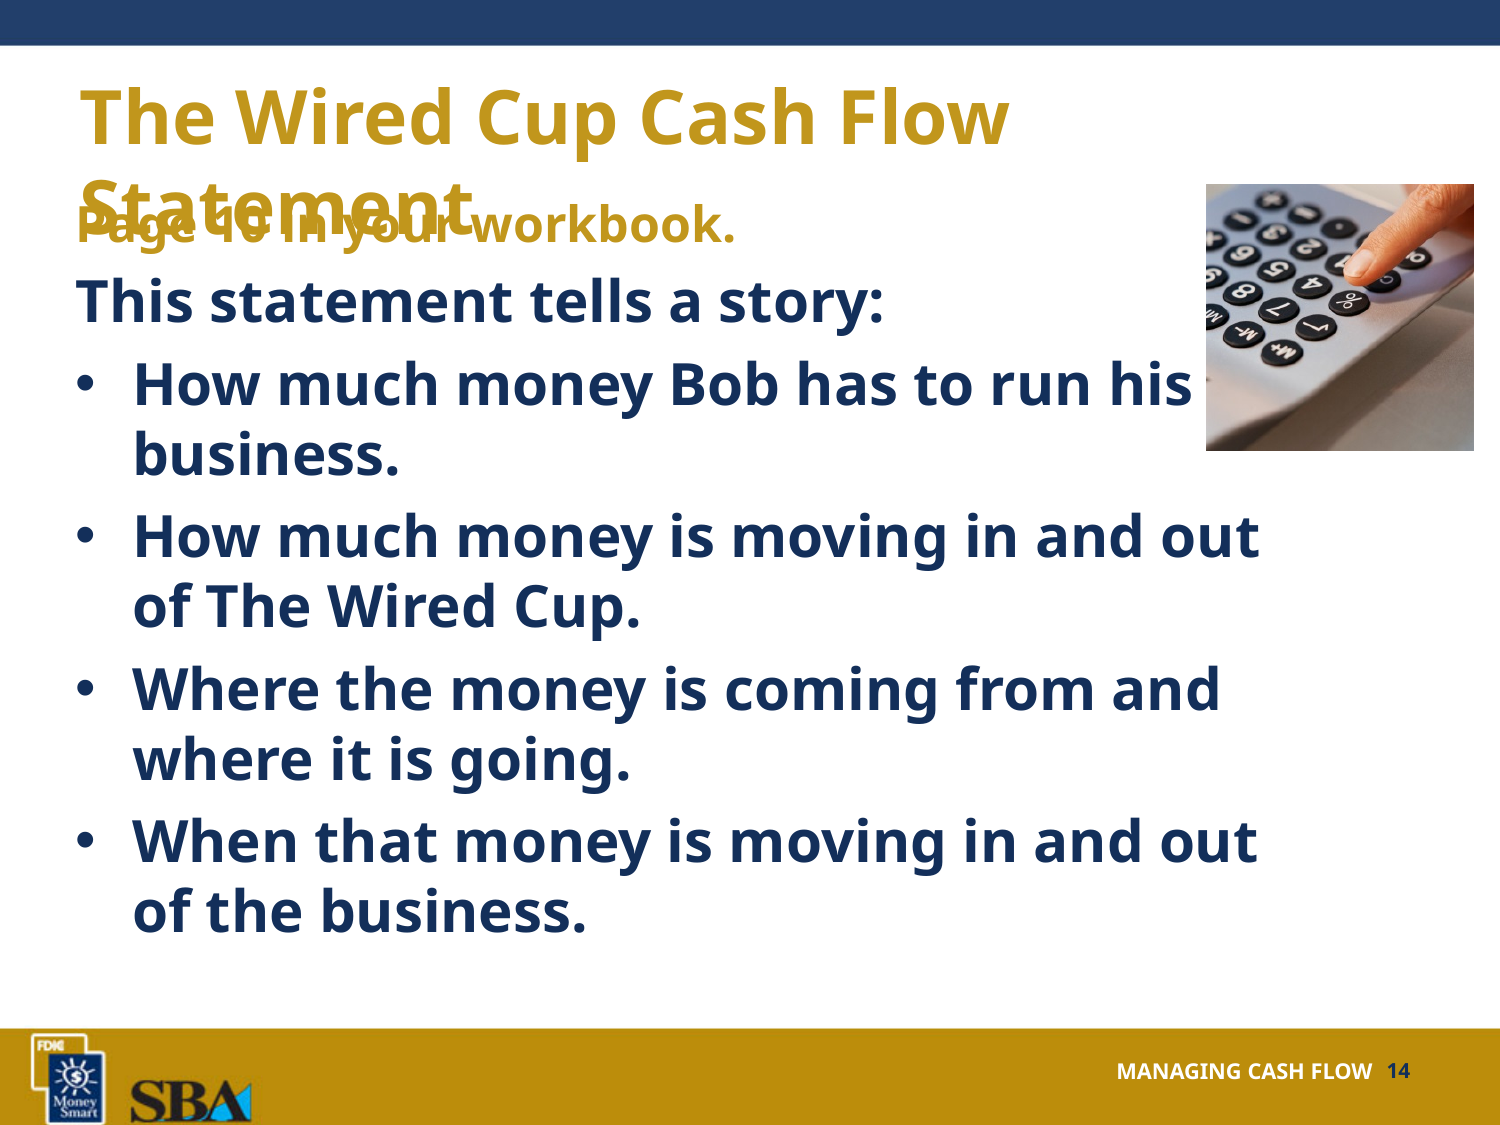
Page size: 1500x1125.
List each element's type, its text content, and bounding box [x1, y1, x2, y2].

list Page 10 in your workbook. This statement tells a story: How much money Bob has to run his business. How much money is moving in and out of The Wired Cup. Where the money is coming from and where it is going. When that money is moving in and out of the business. [60, 184, 1304, 963]
picture [0, 0, 1500, 1125]
title The Wired Cup Cash Flow Statement [64, 62, 1415, 163]
